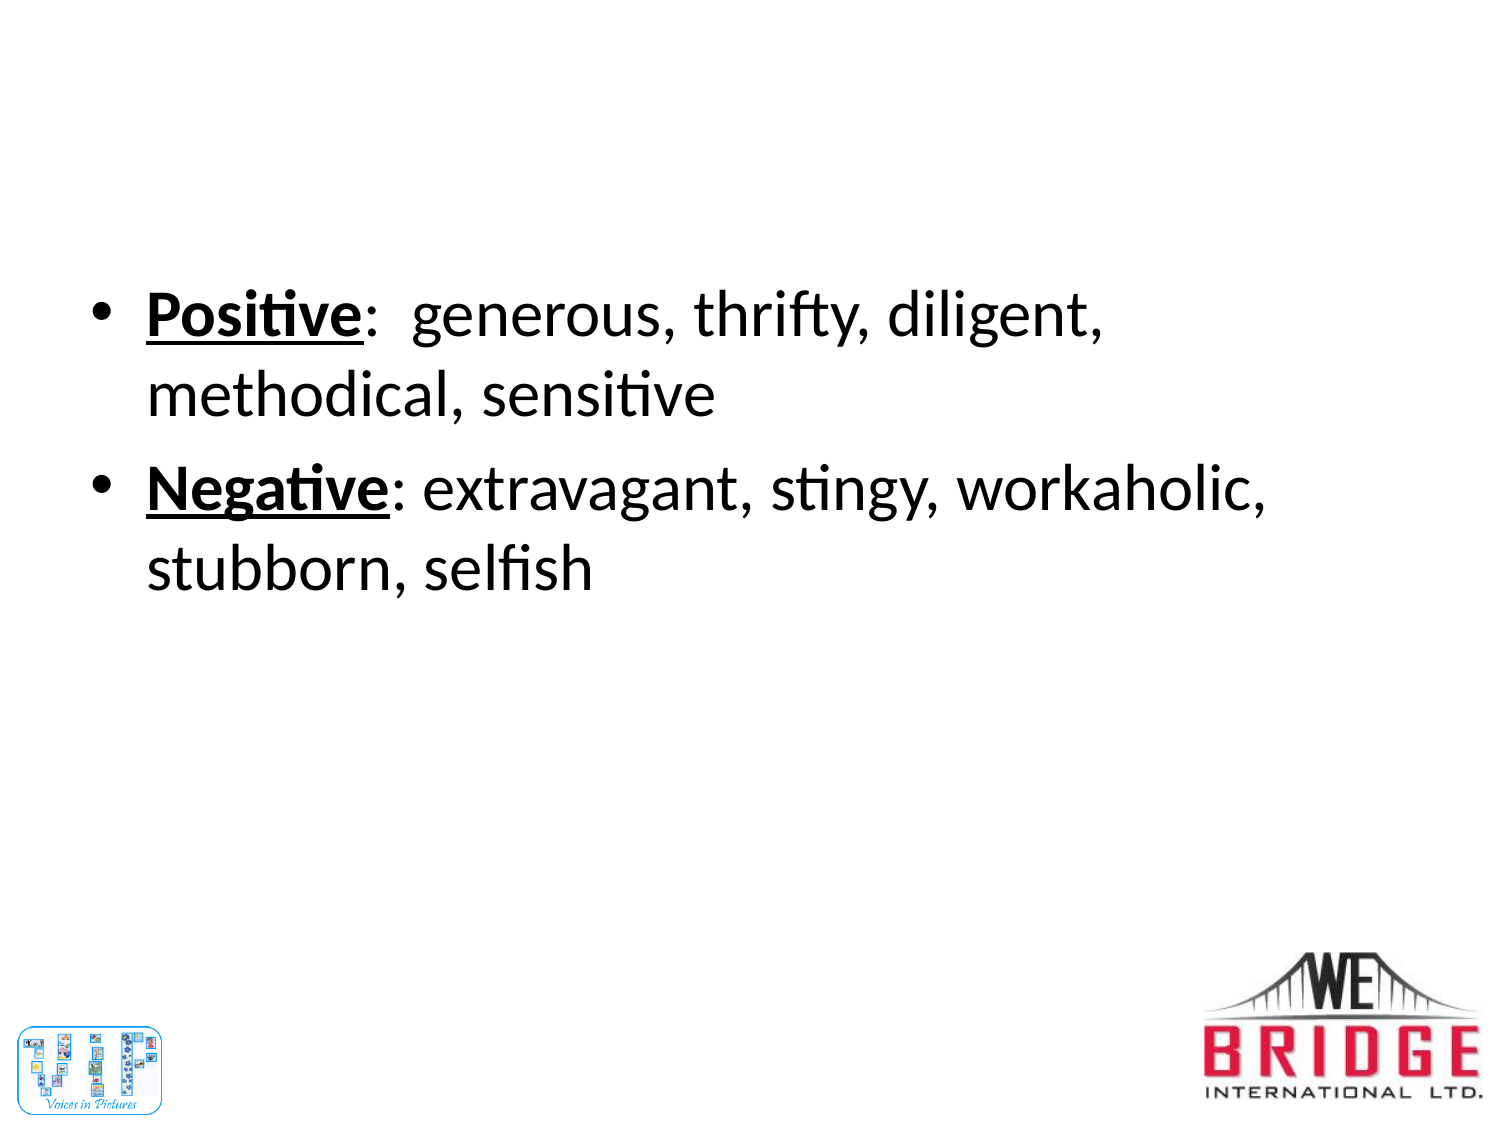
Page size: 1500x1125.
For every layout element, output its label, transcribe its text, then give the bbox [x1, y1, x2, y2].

list Positive: generous, thrifty, diligent, methodical, sensitive Negative: extravagant, stingy, workaholic, stubborn, selfish [75, 262, 1425, 1005]
picture [1204, 951, 1483, 1101]
picture [17, 1025, 163, 1115]
